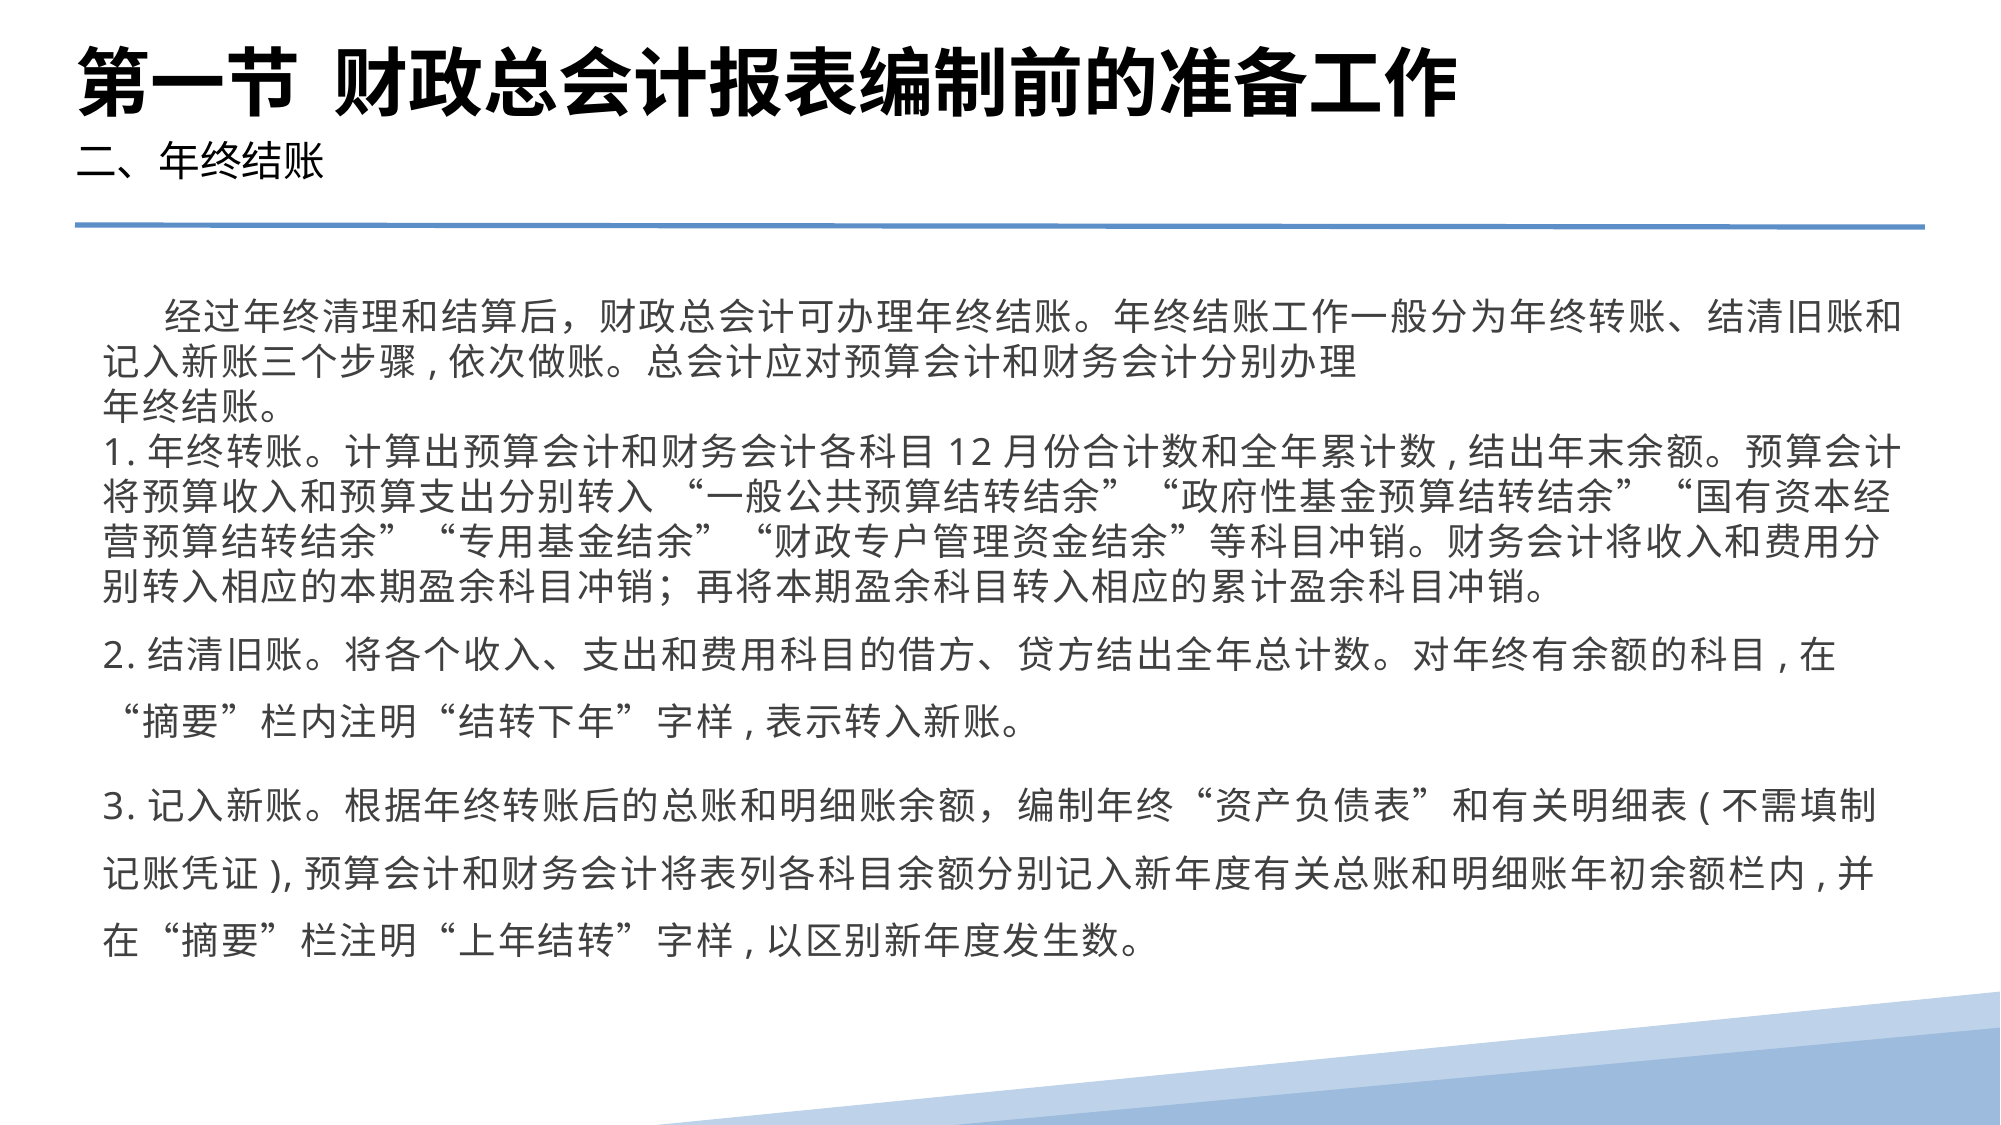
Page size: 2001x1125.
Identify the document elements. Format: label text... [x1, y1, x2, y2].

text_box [74, 224, 1925, 228]
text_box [656, 991, 2000, 1125]
text_box 二、年终结账 [75, 124, 1925, 200]
text_box 经过年终清理和结算后，财政总会计可办理年终结账。年终结账工作一般分为年终转账、结清旧账和记入新账三个步骤,依次做账。总会计应对预算会计和财务会计分别办理 年终结账。 1.年终转账。计算出预算会计和财务会计各科目12月份合计数和全年累计数,结出年末余额。预算会计将预算收入和预算支出分别转入 “一般公共预算结转结余”“政府性基金预算结转结余”“国有资本经营预算结转结余”“专用基金结余”“财政专户管理资金结余”等科目冲销。财务会计将收入和费用分别转入相应的本期盈余科目冲销；再将本期盈余科目转入相应的累计盈余科目冲销。 2.结清旧账。将各个收入、支出和费用科目的借方、贷方结出全年总计数。对年终有余额的科目,在“摘要”栏内注明“结转下年”字样,表示转入新账。 3.记入新账。根据年终转账后的总账和明细账余额，编制年终“资产负债表”和有关明细表(不需填制记账凭证),预算会计和财务会计将表列各科目余额分别记入新年度有关总账和明细账年初余额栏内,并在“摘要”栏注明“上年结转”字样,以区别新年度发生数。 [92, 233, 1925, 1022]
text_box 第一节 财政总会计报表编制前的准备工作 [75, 24, 1925, 124]
